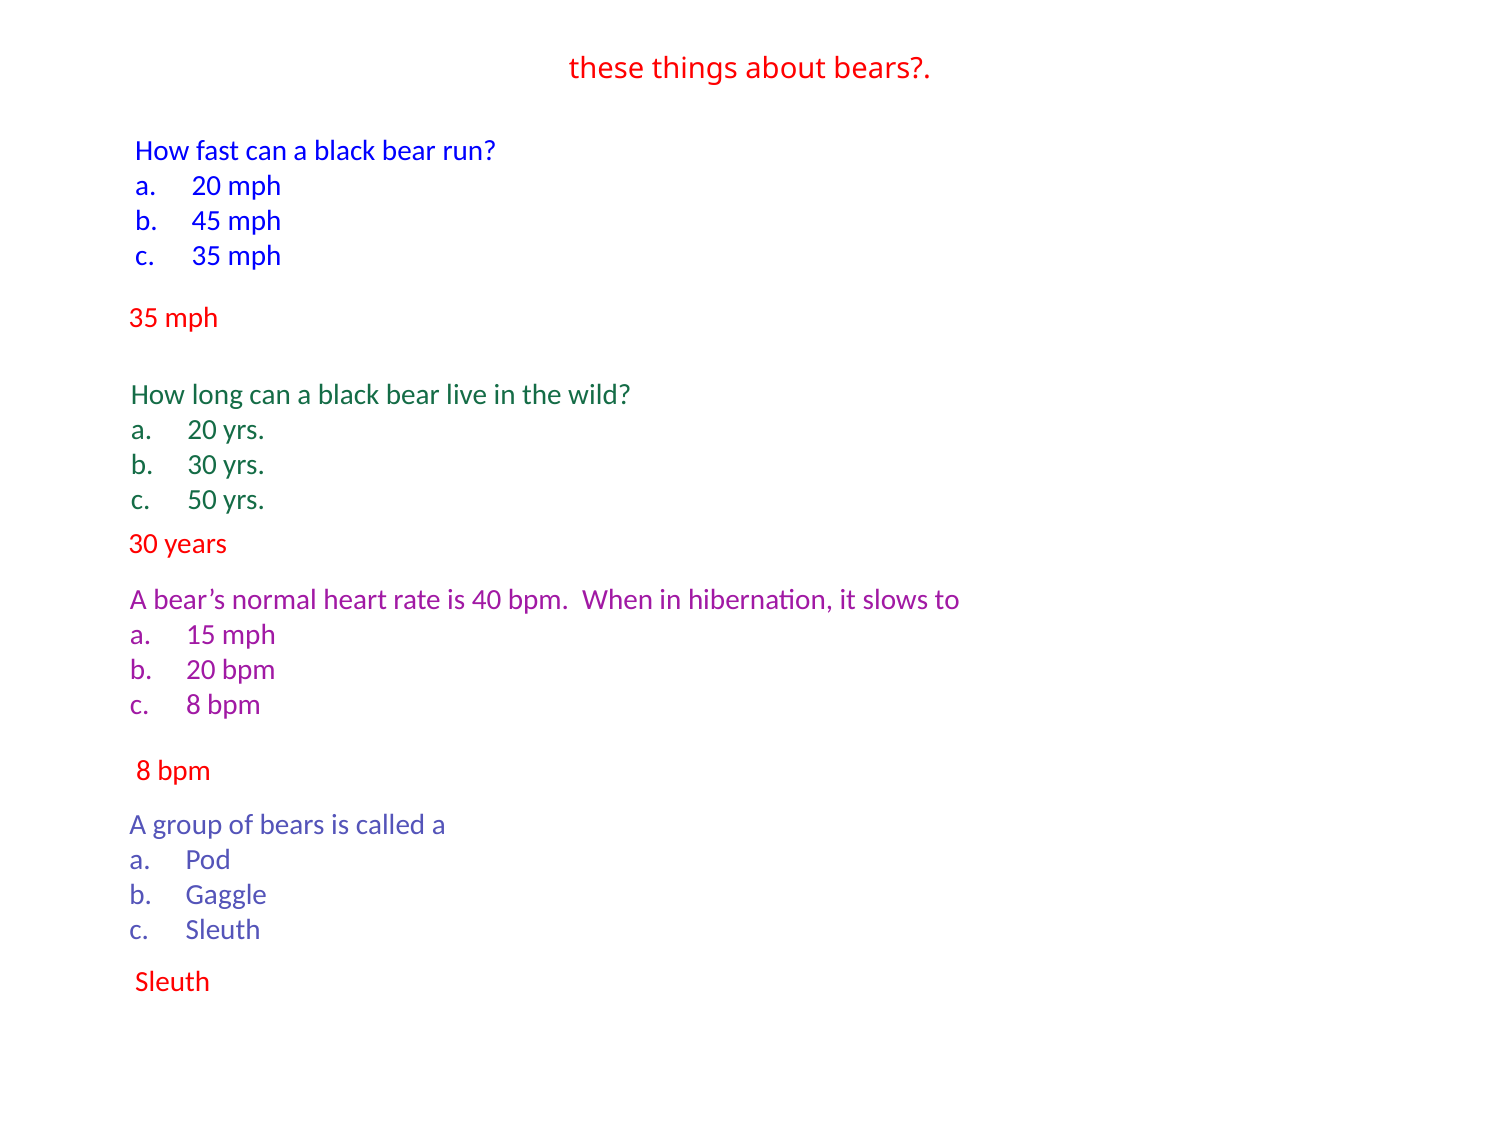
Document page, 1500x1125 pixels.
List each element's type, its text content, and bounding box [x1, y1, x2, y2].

text_box 8 bpm [121, 744, 226, 794]
text_box Sleuth [120, 954, 262, 1005]
text_box 30 years [113, 517, 242, 567]
text_box How long can a black bear live in the wild? 20 yrs. 30 yrs. 50 yrs. [116, 368, 647, 523]
text_box A bear’s normal heart rate is 40 bpm. When in hibernation, it slows to 15 mph 20 bpm 8 bpm [115, 528, 976, 728]
text_box A group of bears is called a Pod Gaggle Sleuth [114, 798, 462, 953]
text_box 35 mph [113, 290, 234, 341]
title these things about bears?. [112, 8, 1388, 125]
text_box How fast can a black bear run? 20 mph 45 mph 35 mph [120, 124, 573, 279]
